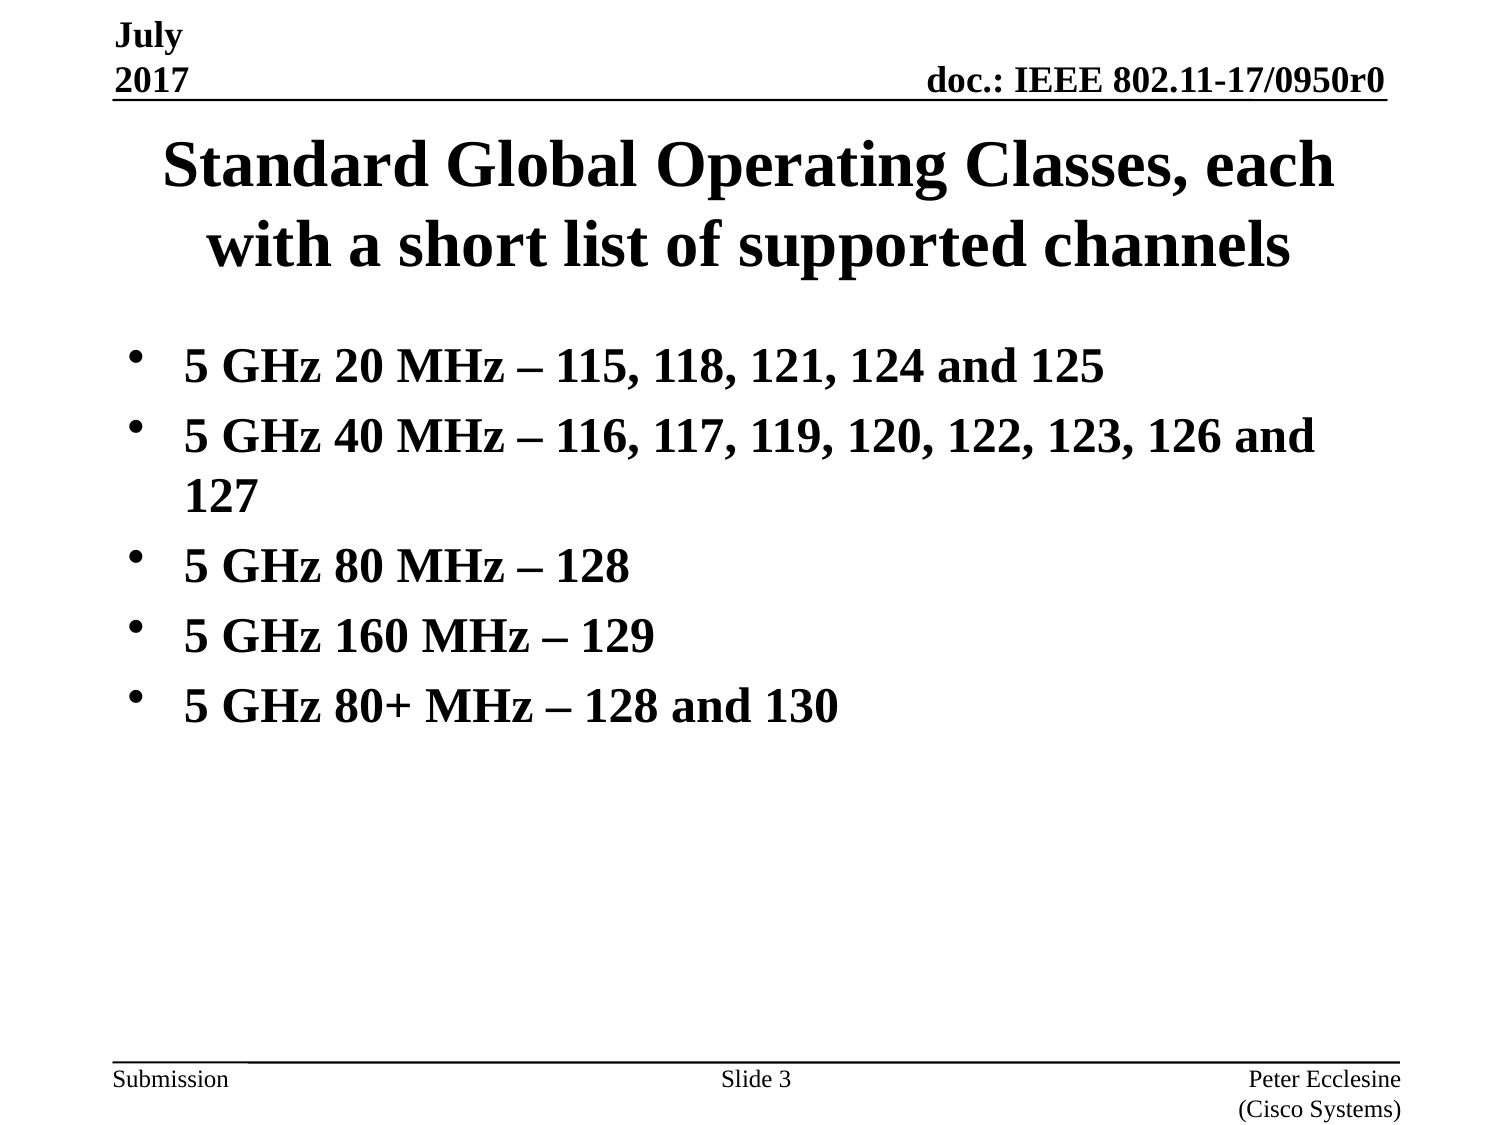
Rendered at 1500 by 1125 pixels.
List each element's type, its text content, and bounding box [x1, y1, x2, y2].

slide_number Slide 3 [712, 1061, 800, 1093]
title Standard Global Operating Classes, each with a short list of supported channels [112, 112, 1388, 288]
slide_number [114, 54, 265, 101]
list 5 GHz 20 MHz – 115, 118, 121, 124 and 125 5 GHz 40 MHz – 116, 117, 119, 120, 122, 123, 126 and 127 5 GHz 80 MHz – 128 5 GHz 160 MHz – 129 5 GHz 80+ MHz – 128 and 130 [112, 324, 1388, 763]
footer Peter Ecclesine (Cisco Systems) [1181, 1061, 1402, 1093]
